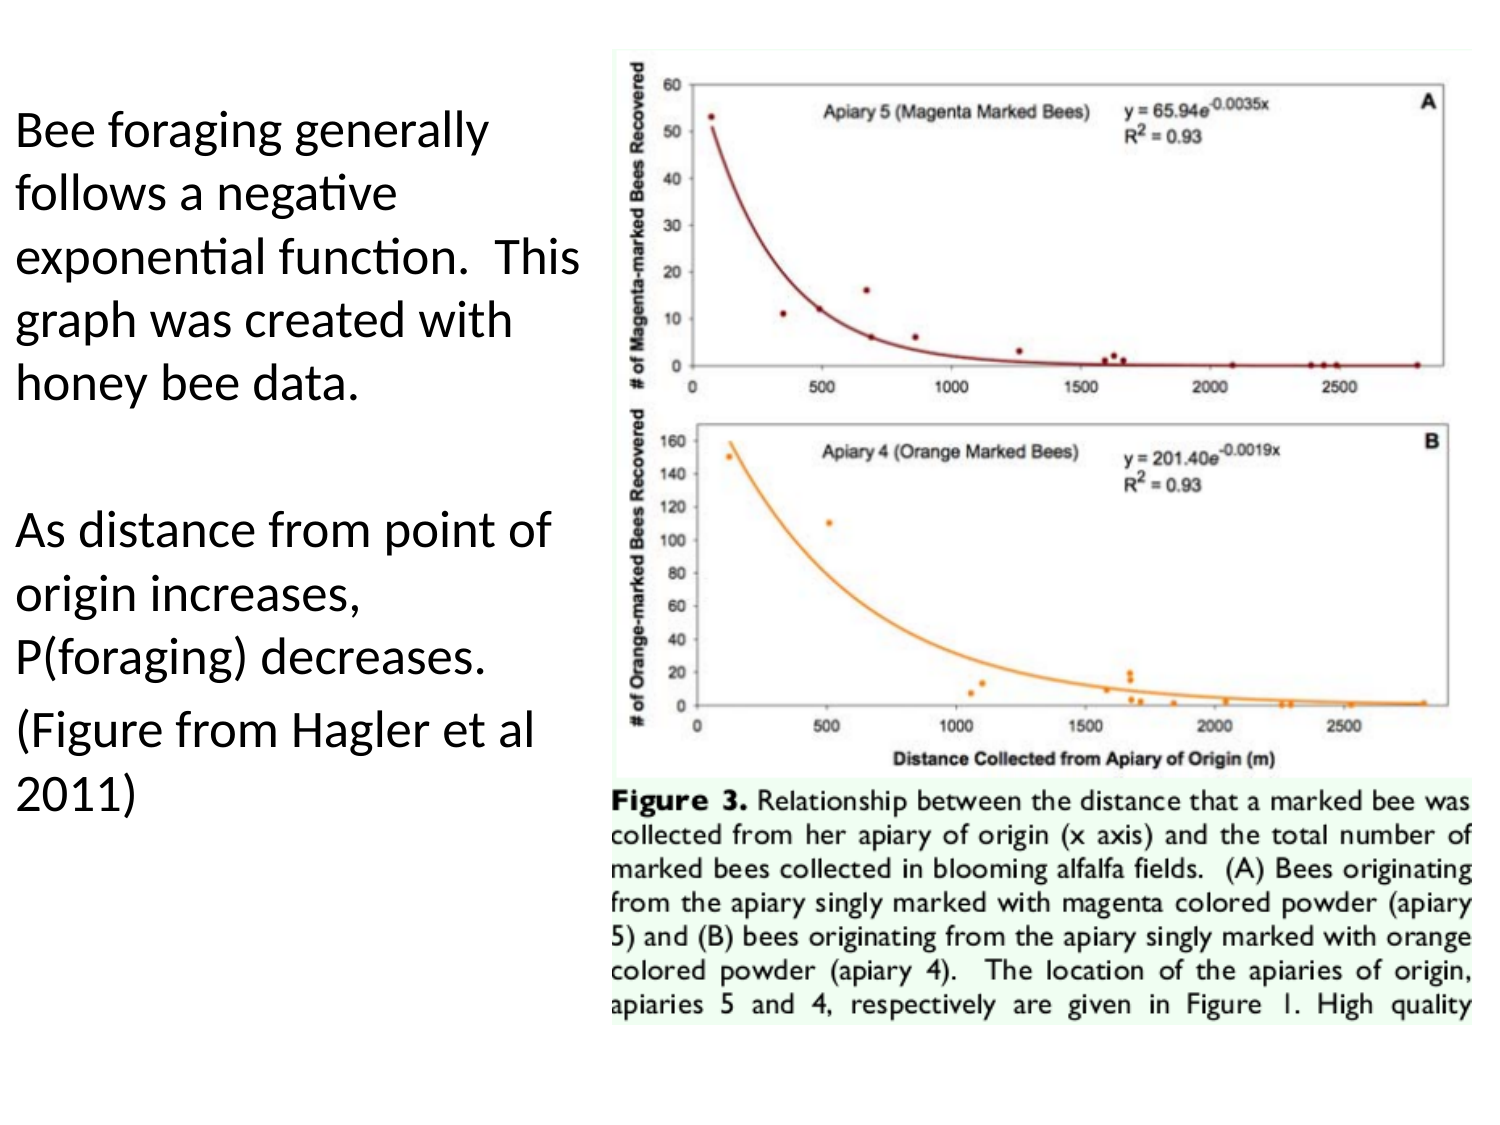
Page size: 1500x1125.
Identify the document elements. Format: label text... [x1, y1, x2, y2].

list Bee foraging generally follows a negative exponential function. This graph was created with honey bee data. As distance from point of origin increases, P(foraging) decreases. (Figure from Hagler et al 2011) [0, 87, 607, 830]
picture [612, 49, 1472, 1026]
